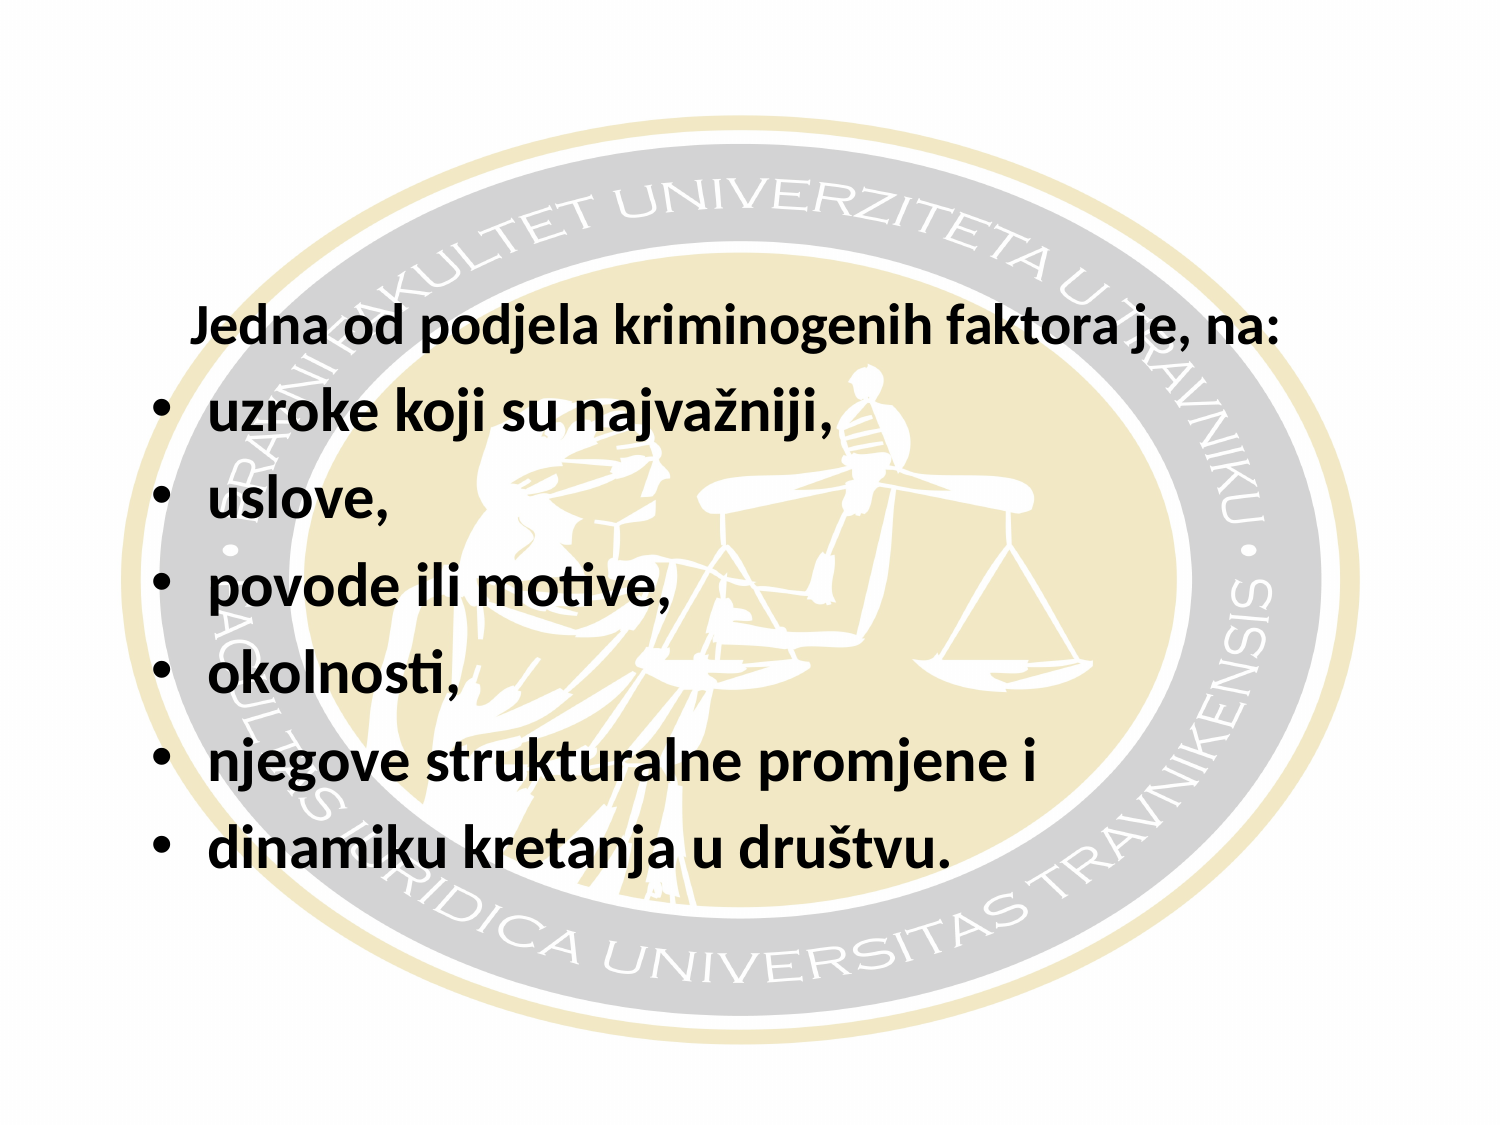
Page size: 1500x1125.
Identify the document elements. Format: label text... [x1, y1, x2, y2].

list Jedna od podjela kriminogenih faktora je, na: uzroke koji su najvažniji, uslove, povode ili motive, okolnosti, njegove strukturalne promjene i dinamiku kretanja u društvu. [135, 278, 1353, 1005]
